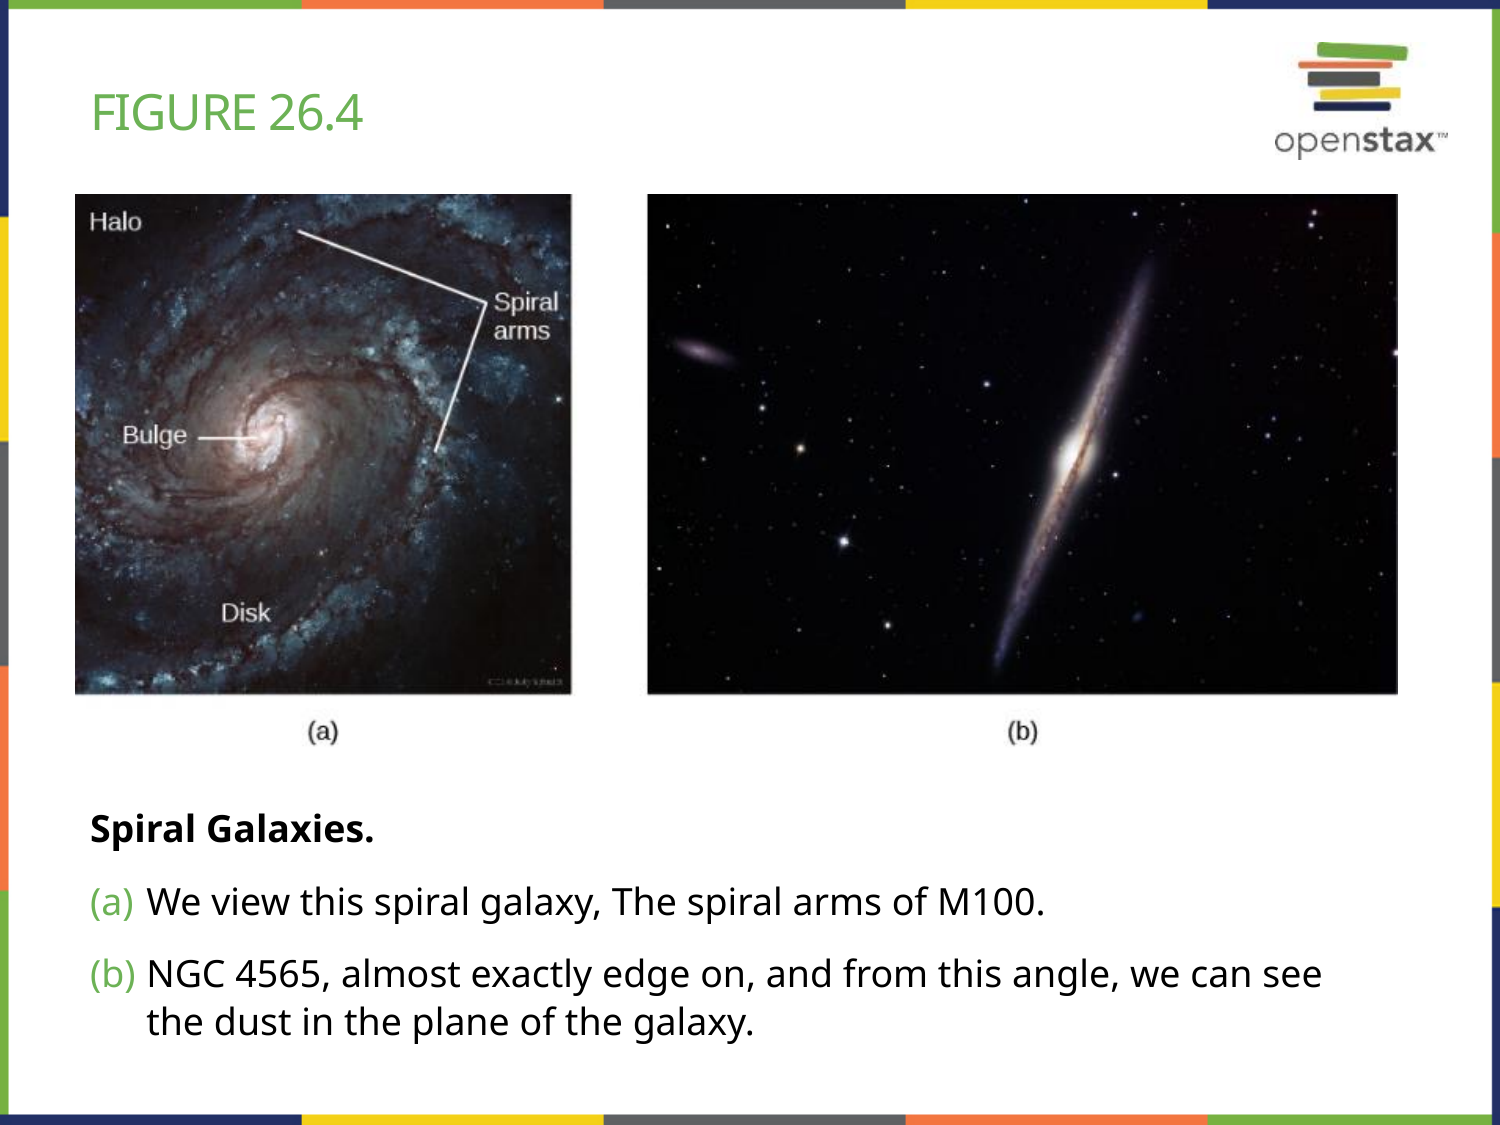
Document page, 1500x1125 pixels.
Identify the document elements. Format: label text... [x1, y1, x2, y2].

picture [0, 0, 1500, 1125]
list Spiral Galaxies. We view this spiral galaxy, The spiral arms of M100. NGC 4565, almost exactly edge on, and from this angle, we can see the dust in the plane of the galaxy. [75, 794, 1398, 986]
title Figure 26.4 [75, 39, 1275, 148]
